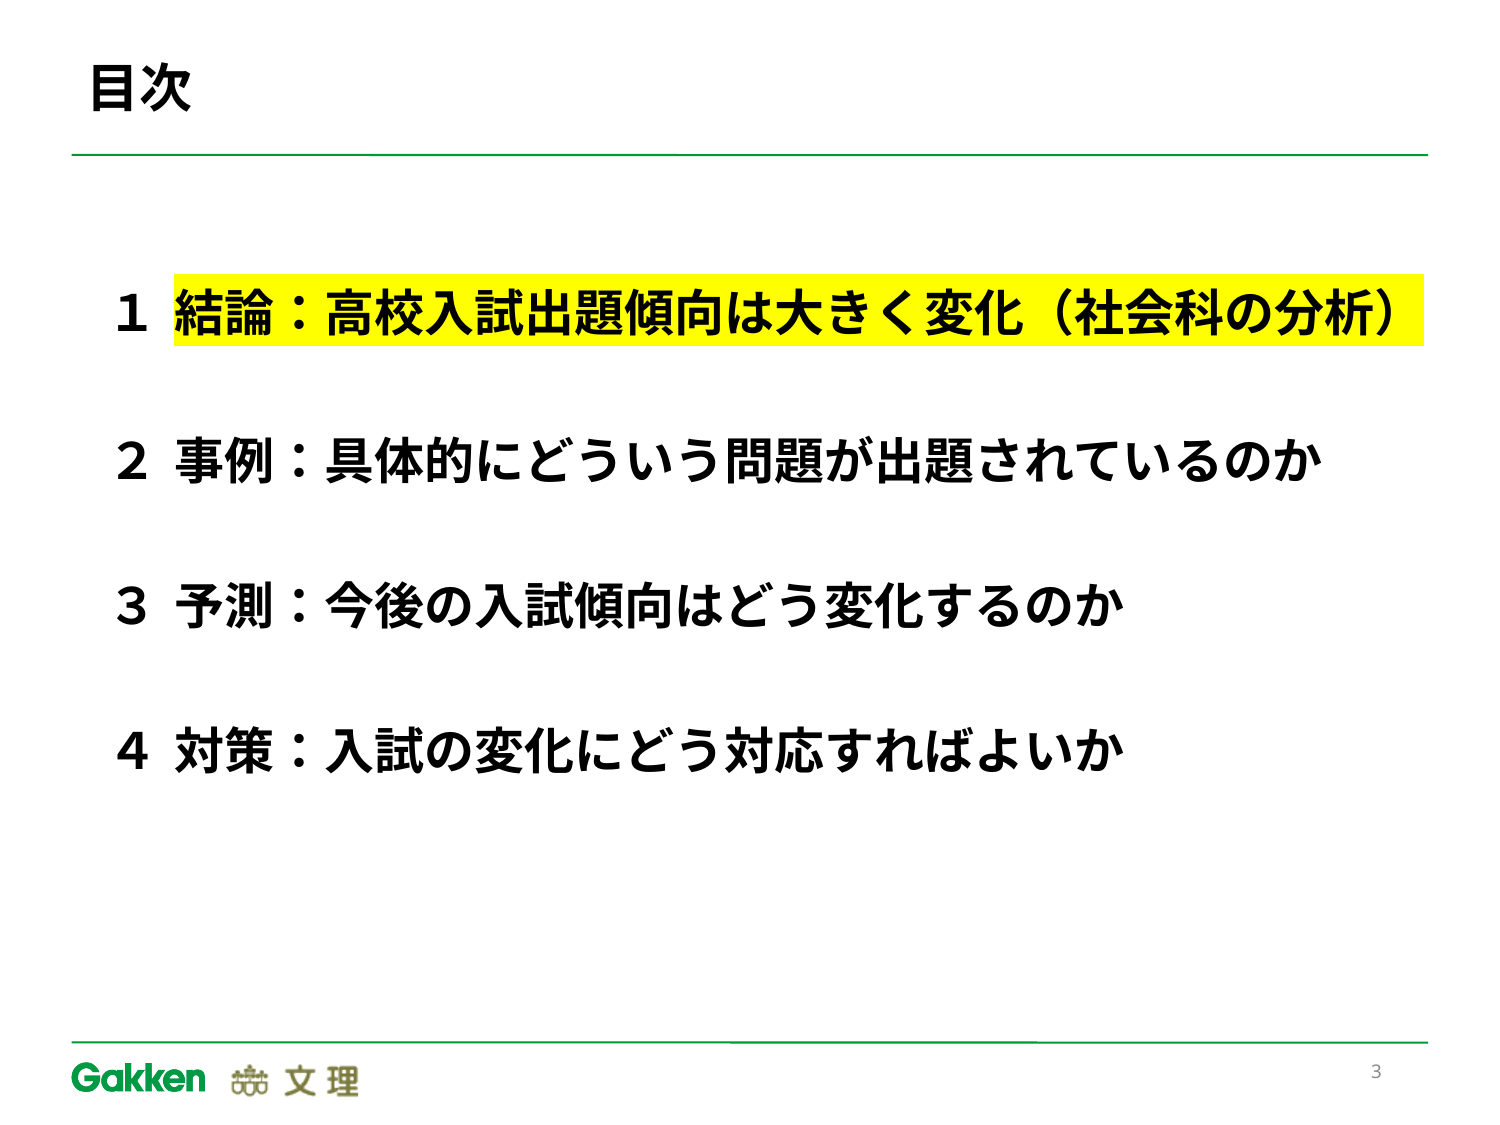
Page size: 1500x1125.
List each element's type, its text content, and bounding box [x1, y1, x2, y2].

picture [225, 1064, 379, 1099]
title 目次 [71, 37, 234, 143]
text_box 対策：入試の変化にどう対応すればよいか [158, 682, 1468, 817]
text_box 事例：具体的にどういう問題が出題されているのか [158, 392, 1468, 527]
text_box ３ [92, 537, 158, 672]
text_box ４ [92, 682, 158, 817]
text_box ２ [92, 392, 158, 527]
slide_number 3 [1059, 1042, 1397, 1103]
picture [71, 1062, 205, 1092]
text_box 結論：高校入試出題傾向は大きく変化（社会科の分析） [158, 244, 1468, 379]
text_box １ [92, 244, 158, 379]
text_box 予測：今後の入試傾向はどう変化するのか [158, 537, 1468, 672]
